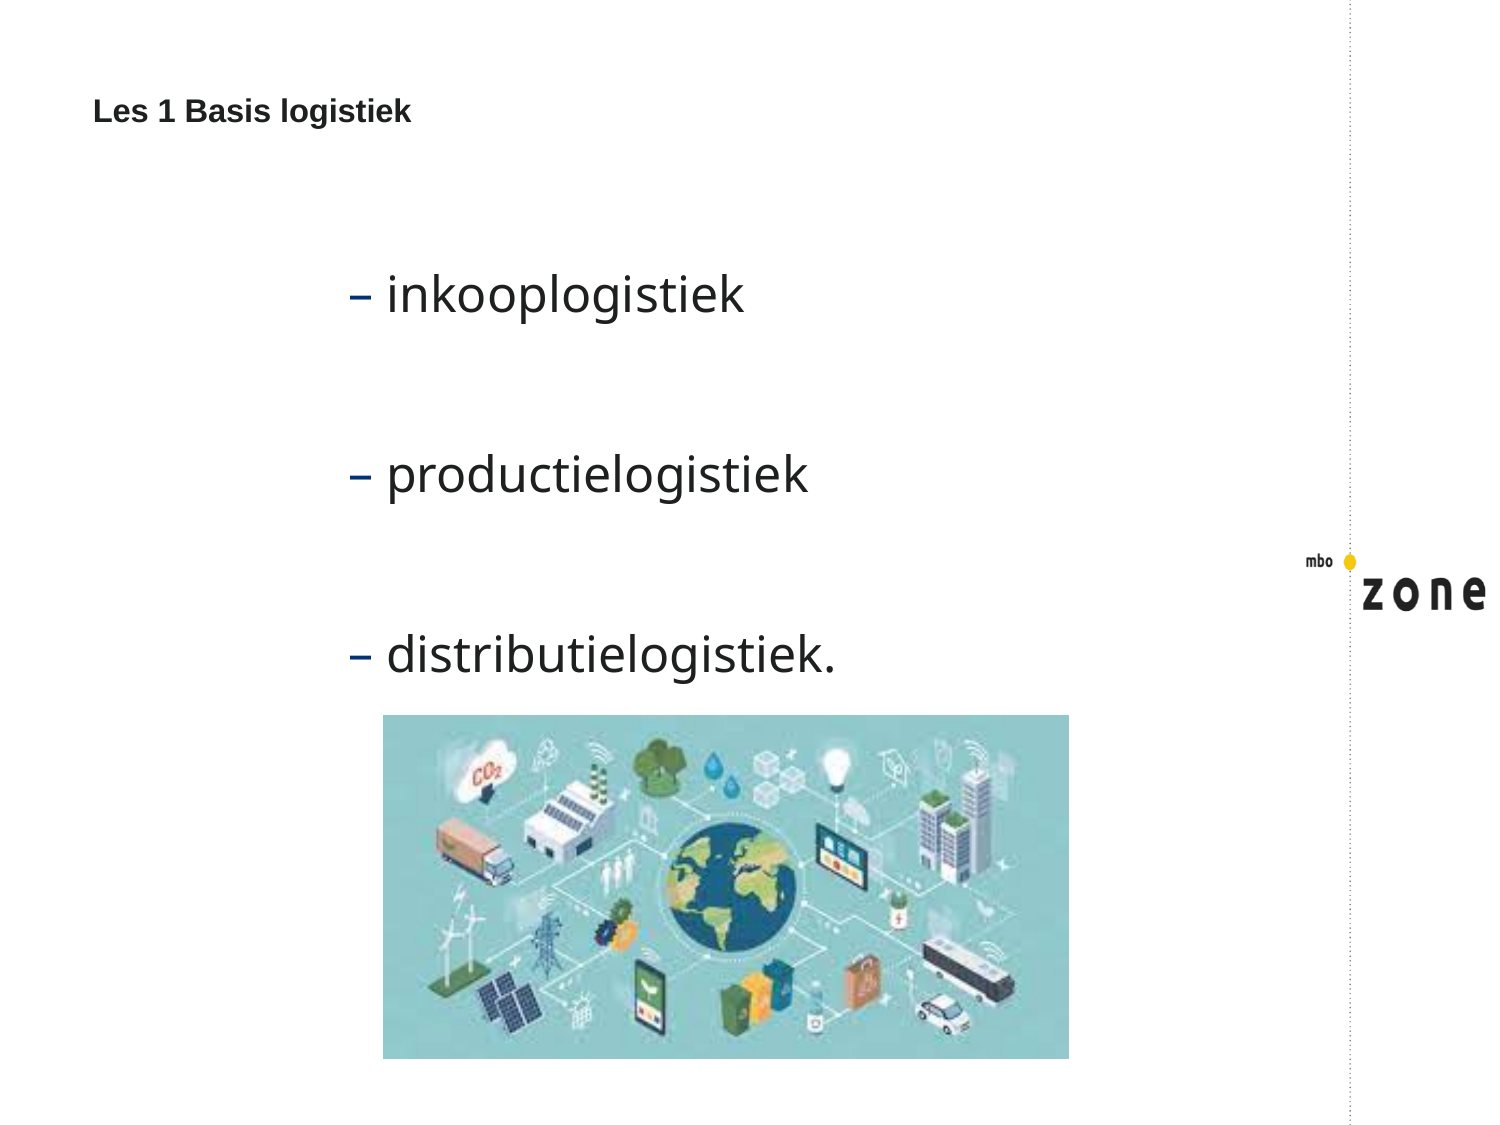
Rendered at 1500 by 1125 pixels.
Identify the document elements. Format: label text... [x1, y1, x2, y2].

picture [383, 715, 1069, 1059]
list inkooplogistiek productielogistiek distributielogistiek. [348, 262, 1425, 1005]
title Les 1 Basis logistiek [92, 94, 1205, 272]
picture [1197, 0, 1500, 1125]
